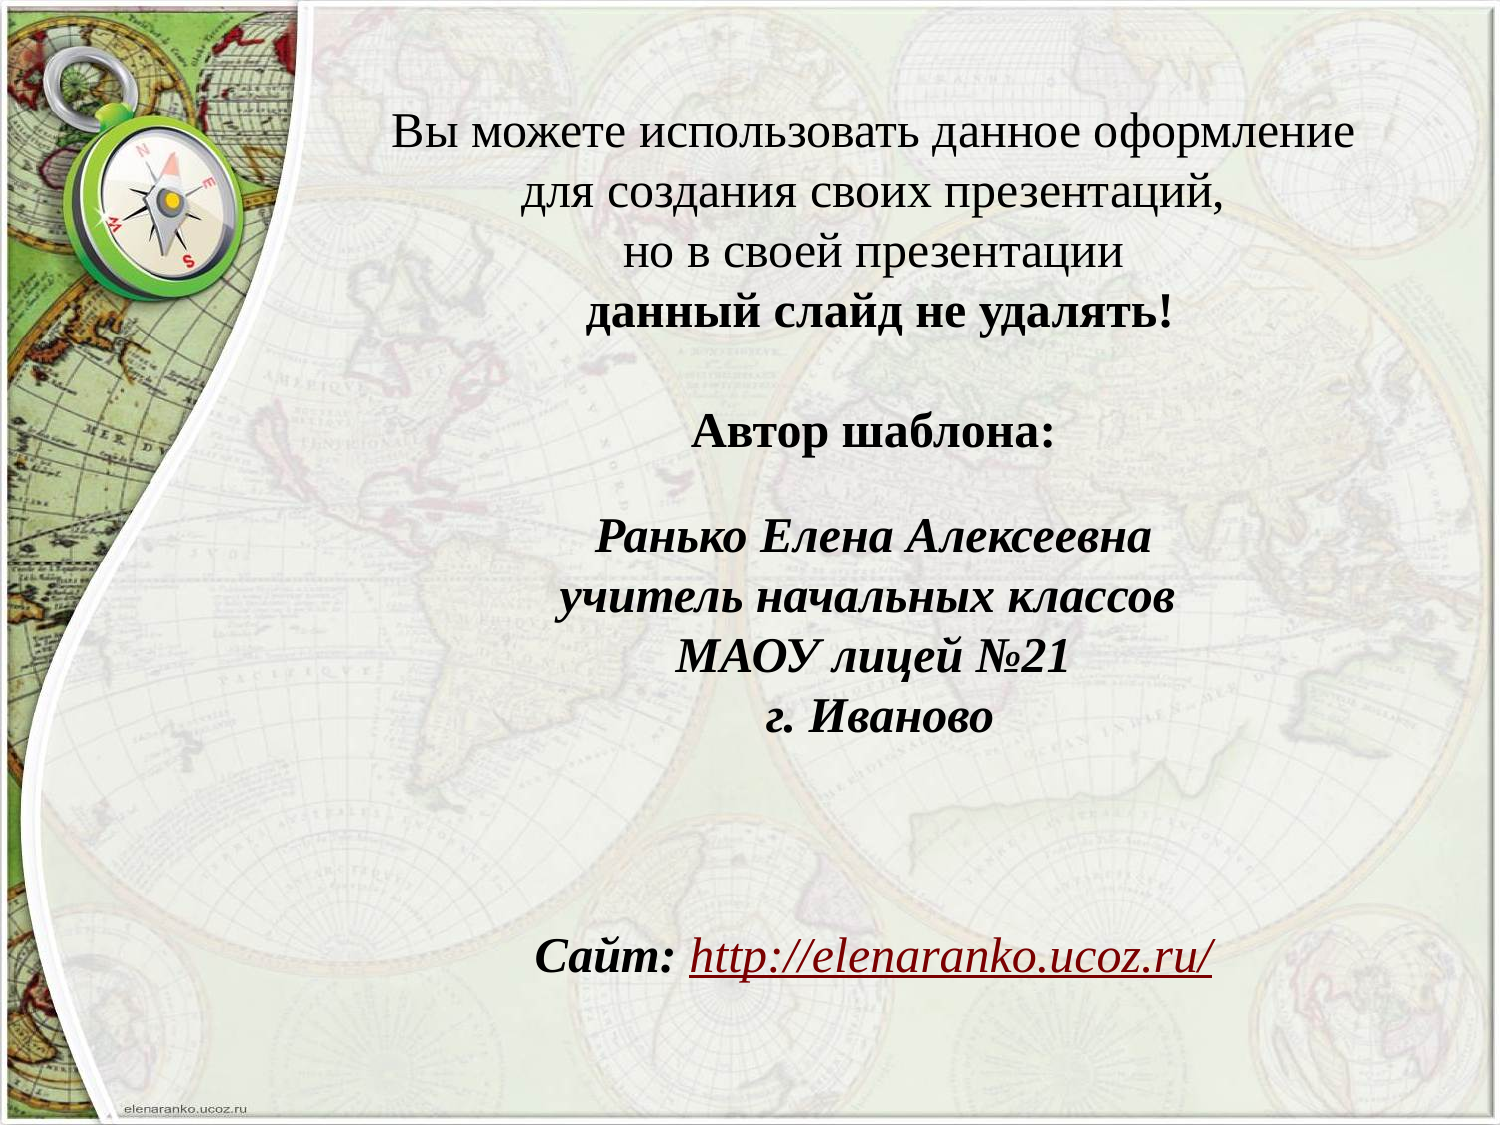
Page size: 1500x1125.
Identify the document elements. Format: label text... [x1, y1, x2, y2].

text_box Вы можете использовать данное оформление для создания своих презентаций, но в своей презентации данный слайд не удалять! Автор шаблона: Ранько Елена Алексеевна учитель начальных классов МАОУ лицей №21 г. Иваново Сайт: http://elenaranko.ucoz.ru/ [324, 89, 1435, 990]
picture [0, 0, 1500, 1125]
